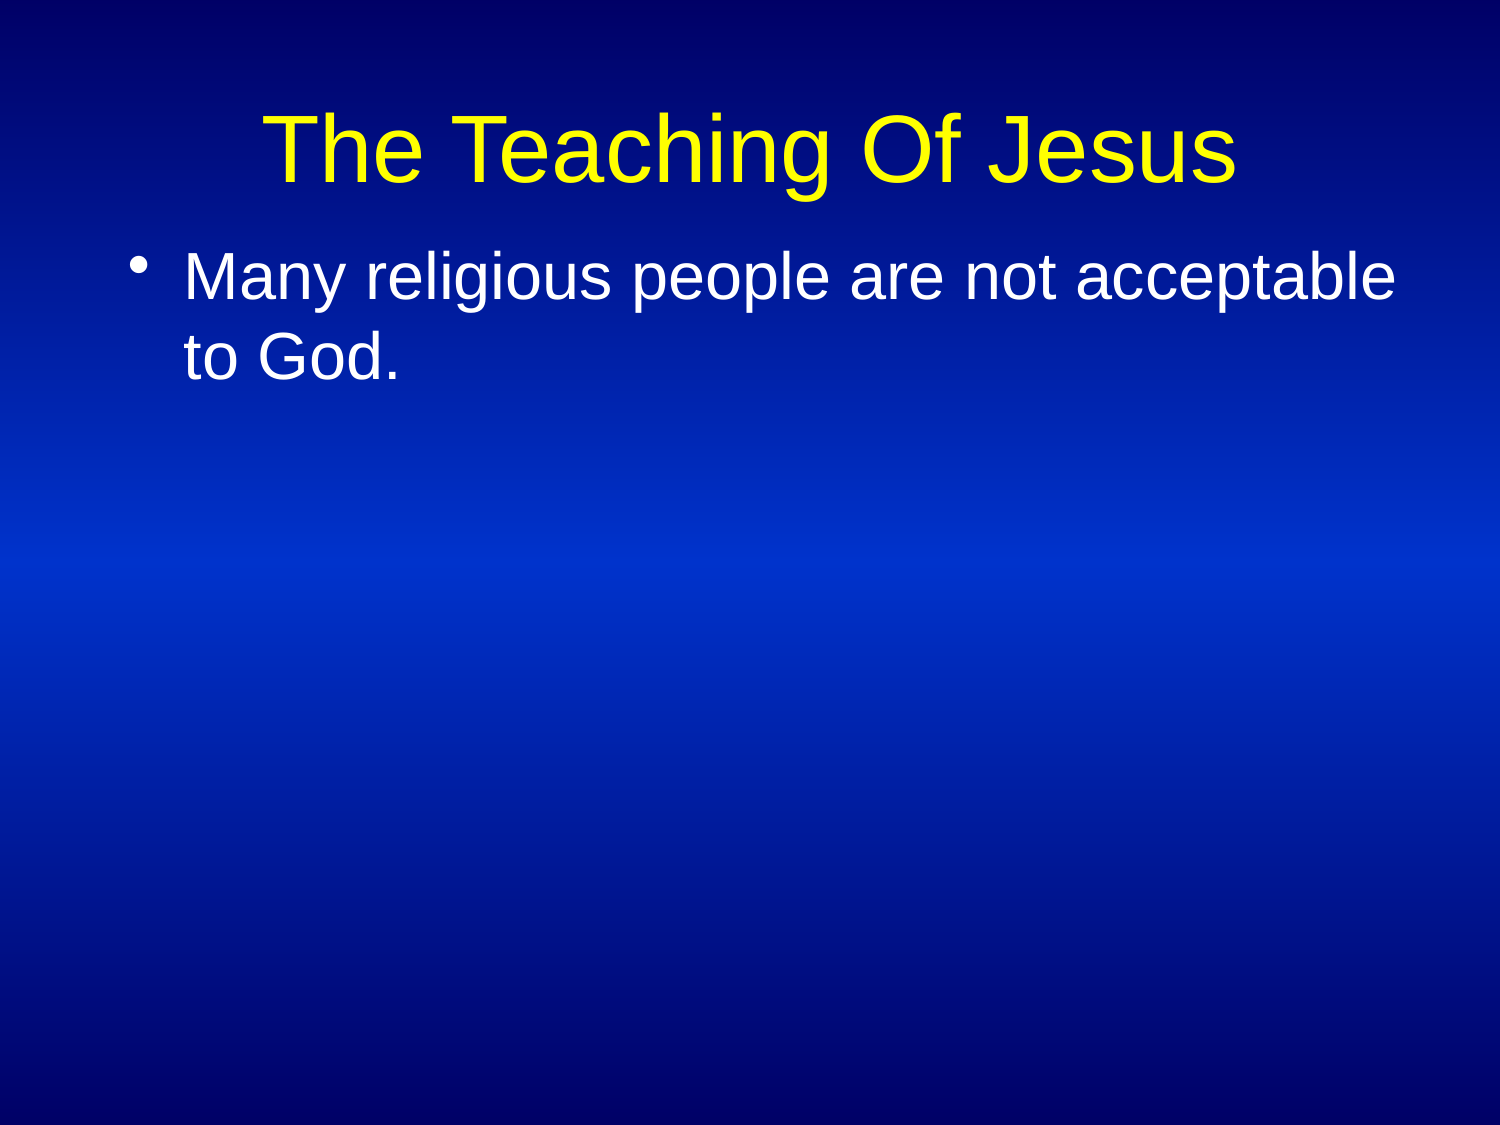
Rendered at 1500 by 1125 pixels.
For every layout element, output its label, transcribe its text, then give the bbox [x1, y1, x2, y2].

list Many religious people are not acceptable to God. [112, 224, 1463, 413]
title The Teaching Of Jesus [37, 50, 1463, 238]
